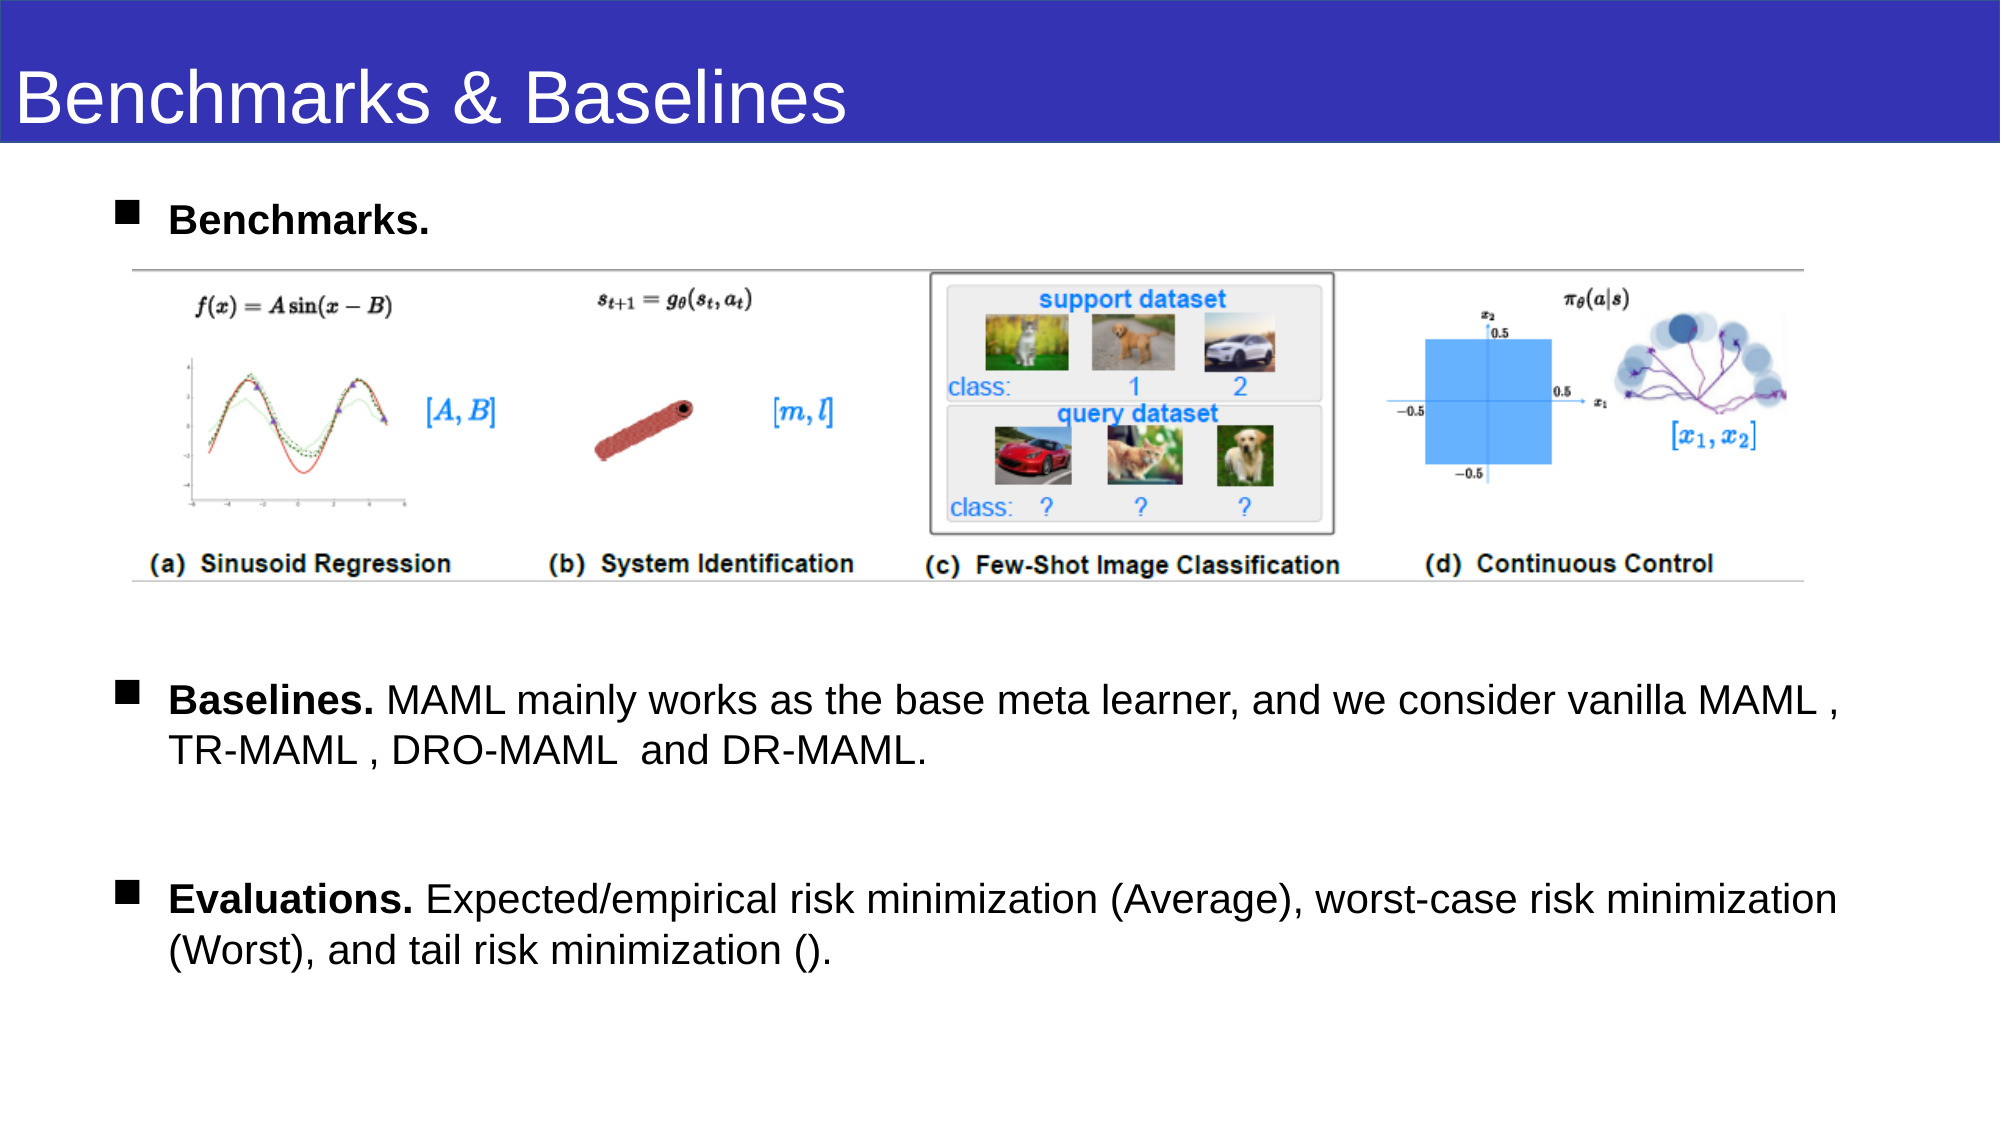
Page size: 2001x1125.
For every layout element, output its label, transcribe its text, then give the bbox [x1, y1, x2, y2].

text_box Benchmarks. [97, 185, 496, 250]
picture [132, 269, 1804, 582]
text_box Benchmarks & Baselines [0, 0, 2000, 143]
text_box Baselines. MAML mainly works as the base meta learner, and we consider vanilla MAML , TR-MAML , DRO-MAML and DR-MAML. [97, 665, 1883, 781]
